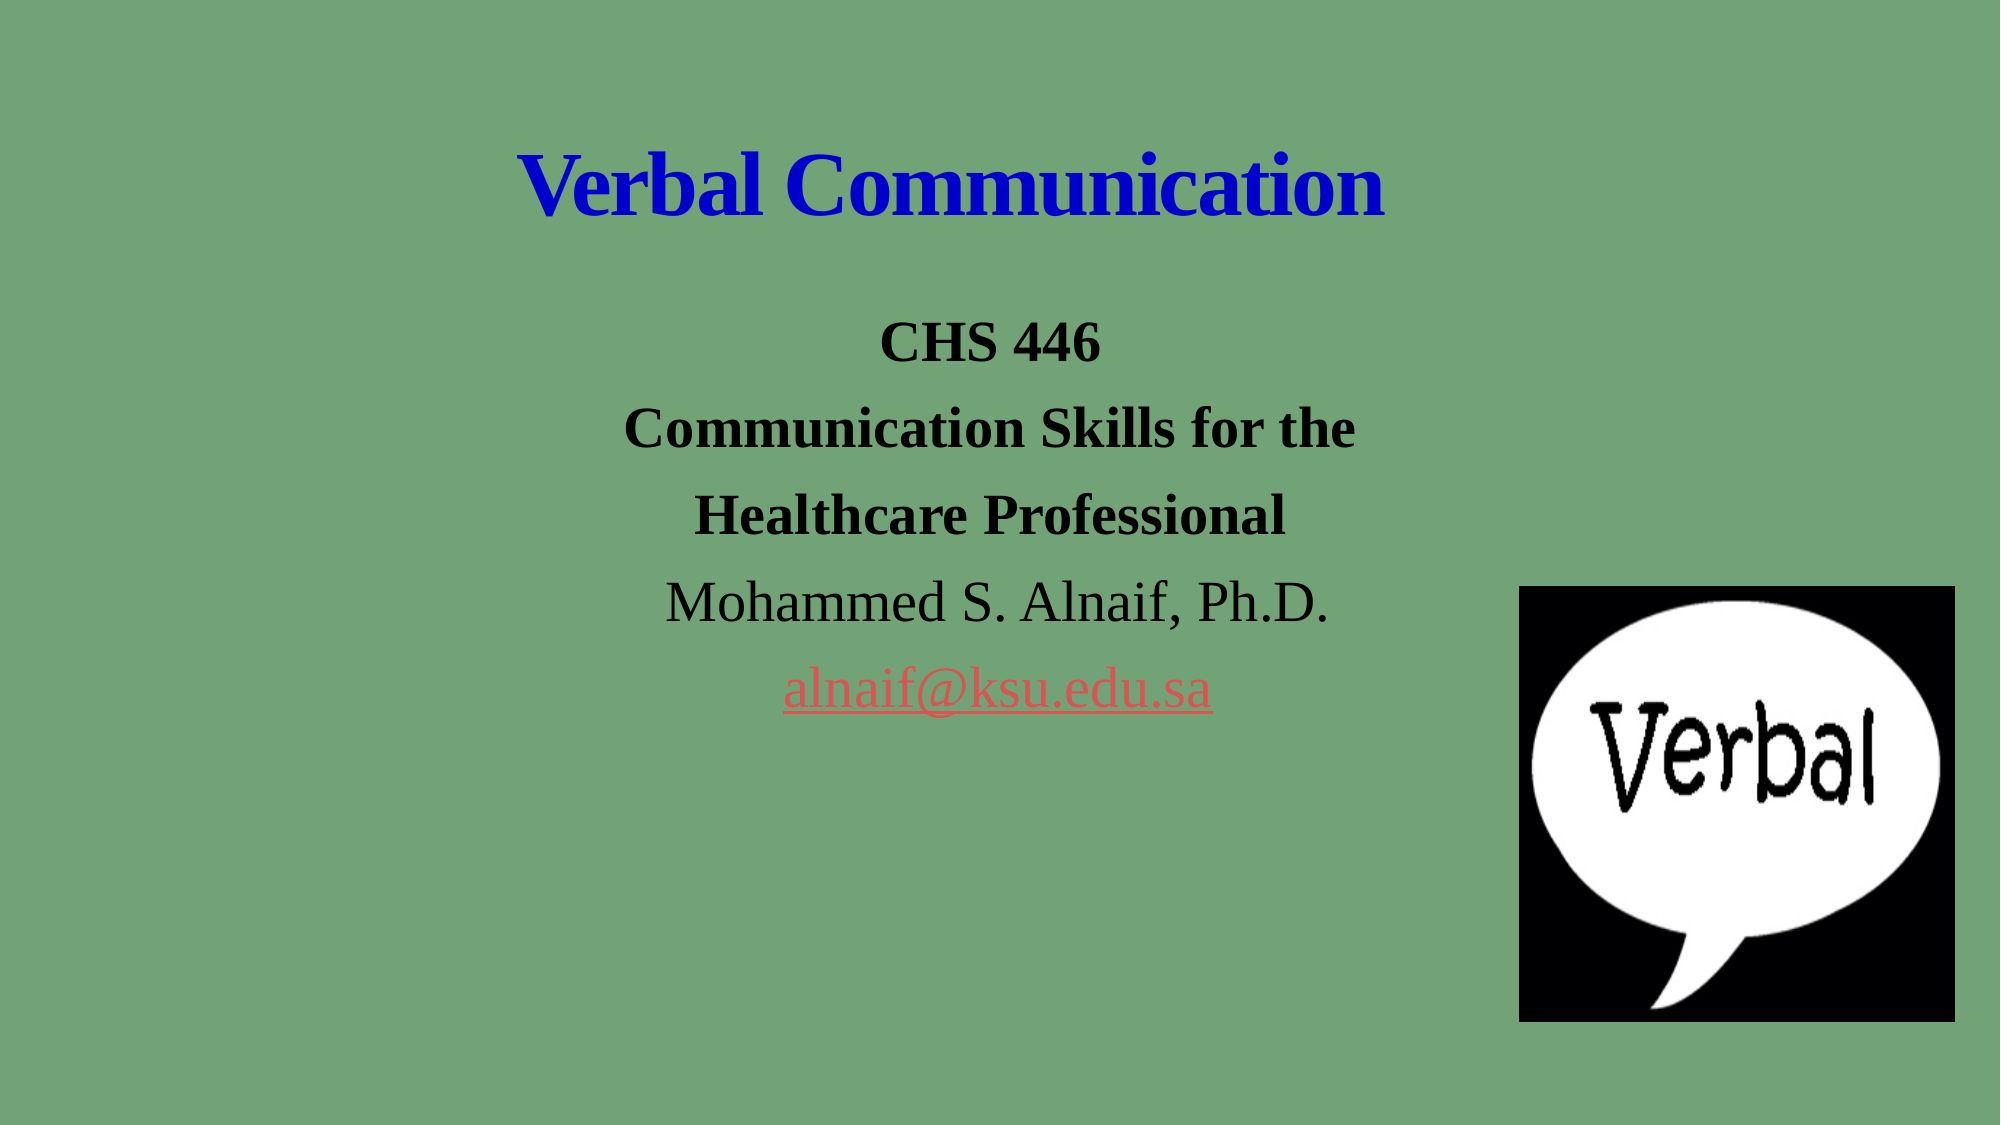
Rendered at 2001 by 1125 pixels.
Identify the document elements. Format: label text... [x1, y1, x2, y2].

subtitle CHS 446 Communication Skills for the Healthcare Professional Mohammed S. Alnaif, Ph.D. alnaif@ksu.edu.sa [178, 306, 1817, 932]
title Verbal Communication [227, 105, 1676, 241]
picture [1518, 585, 1955, 1022]
